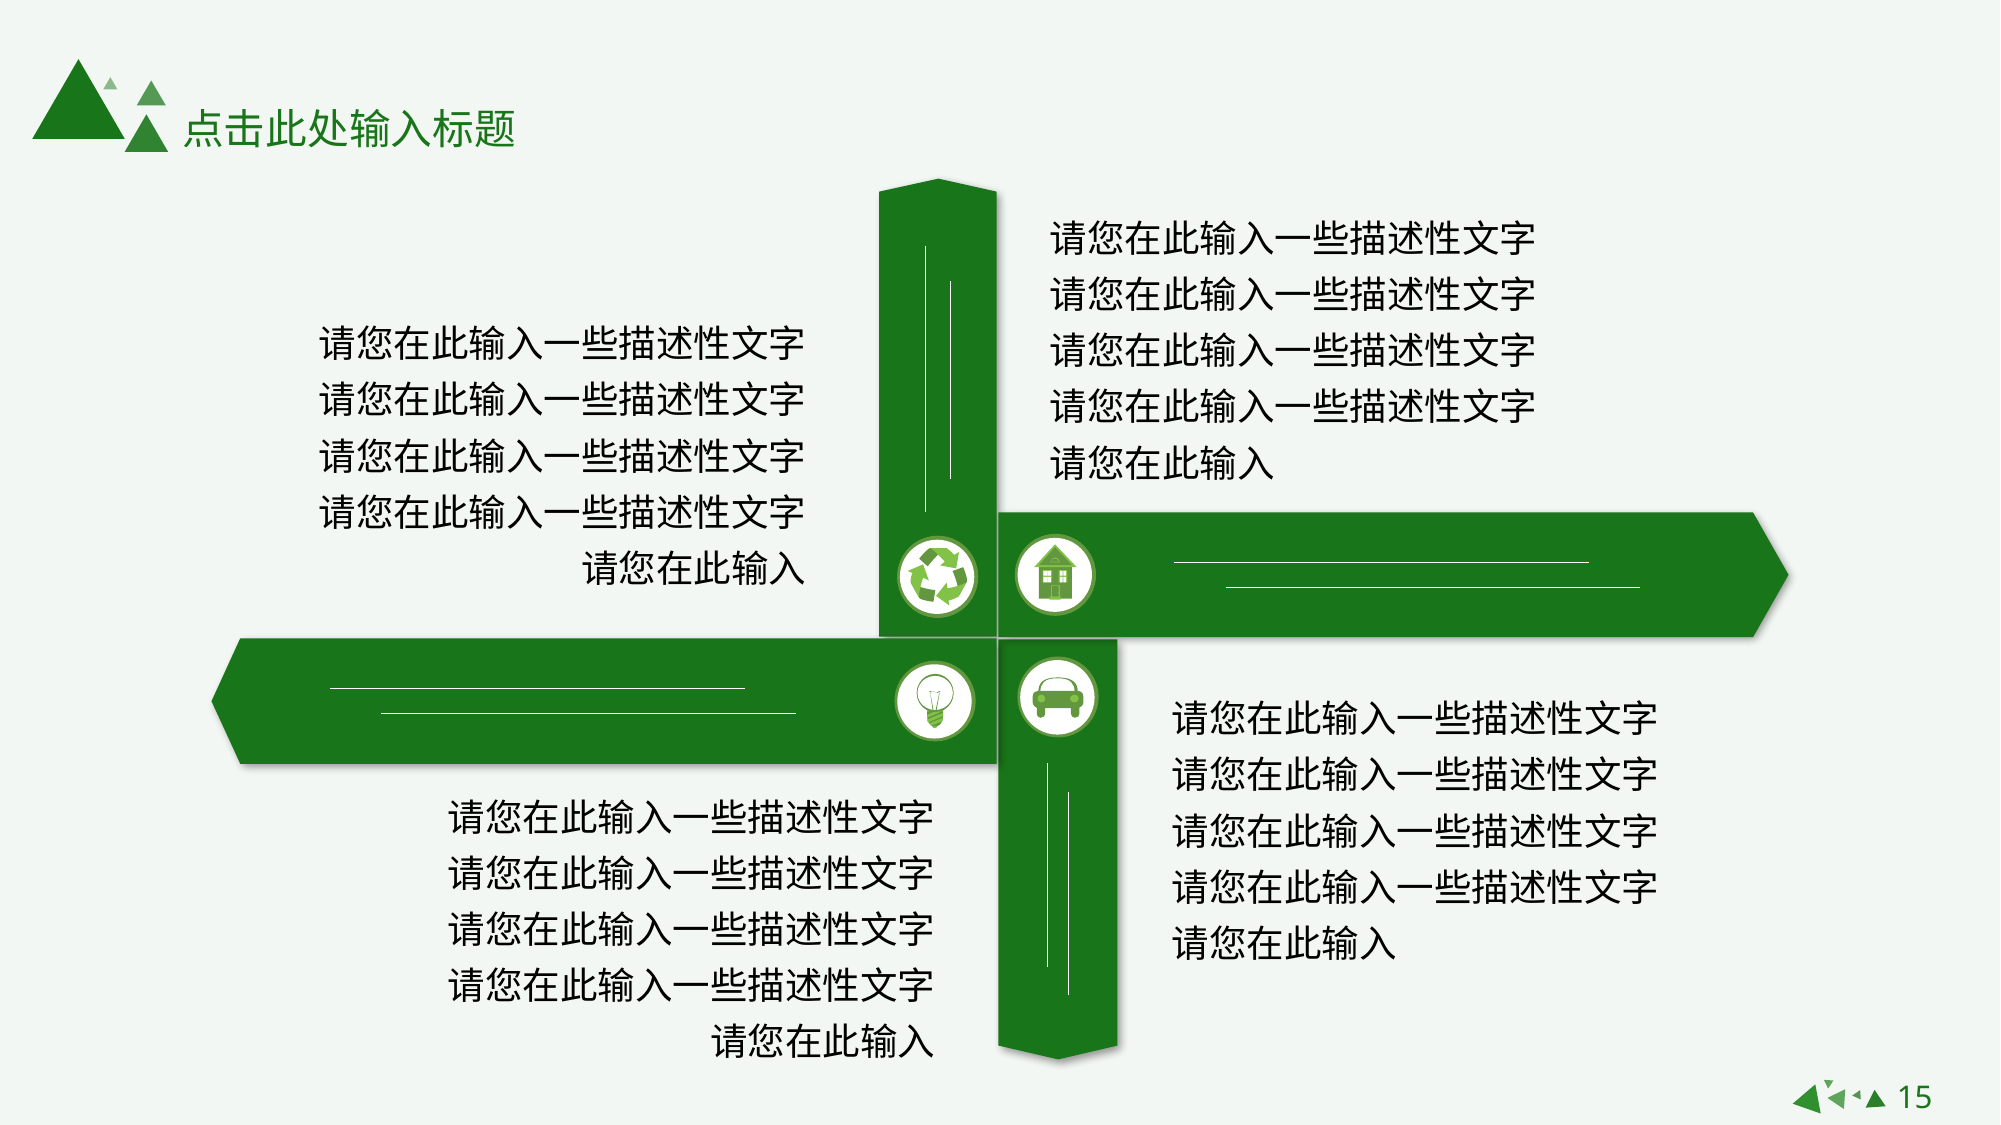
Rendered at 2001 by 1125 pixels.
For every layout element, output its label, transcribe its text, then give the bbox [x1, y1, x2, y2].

text_box 请您在此输入一些描述性文字 请您在此输入一些描述性文字 请您在此输入一些描述性文字 请您在此输入一些描述性文字 请您在此输入 [1035, 196, 1583, 492]
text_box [894, 660, 976, 742]
text_box [1792, 1084, 1821, 1114]
text_box [32, 59, 125, 139]
text_box 请您在此输入一些描述性文字 请您在此输入一些描述性文字 请您在此输入一些描述性文字 请您在此输入一些描述性文字 请您在此输入 [273, 301, 821, 598]
text_box [136, 80, 166, 106]
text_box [1014, 533, 1097, 616]
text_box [998, 639, 1118, 1060]
text_box [1852, 1090, 1861, 1100]
text_box [124, 114, 169, 152]
text_box 请您在此输入一些描述性文字 请您在此输入一些描述性文字 请您在此输入一些描述性文字 请您在此输入一些描述性文字 请您在此输入 [402, 774, 950, 1071]
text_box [897, 535, 979, 618]
text_box [103, 77, 118, 90]
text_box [998, 512, 1789, 638]
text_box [879, 178, 997, 637]
text_box [1827, 1089, 1846, 1109]
text_box 15 [1864, 1070, 1966, 1123]
text_box 点击此处输入标题 [167, 95, 531, 160]
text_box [211, 638, 997, 764]
text_box 请您在此输入一些描述性文字 请您在此输入一些描述性文字 请您在此输入一些描述性文字 请您在此输入一些描述性文字 请您在此输入 [1156, 676, 1705, 973]
text_box [1823, 1079, 1834, 1089]
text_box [1017, 656, 1099, 738]
